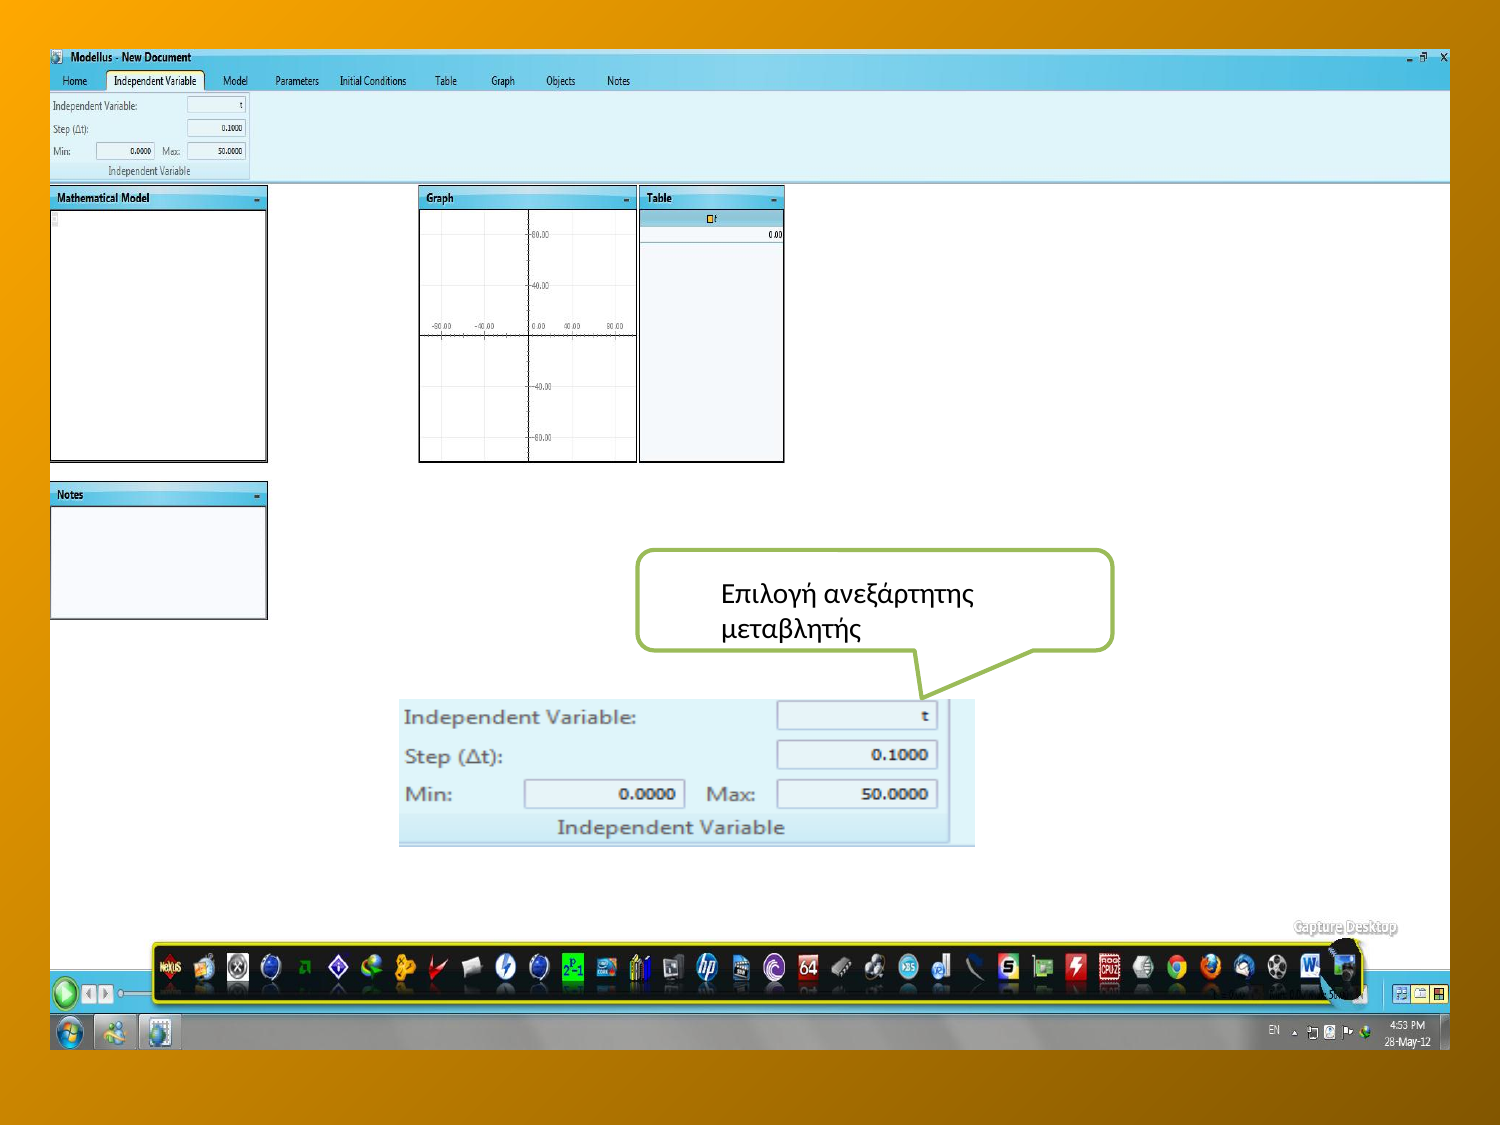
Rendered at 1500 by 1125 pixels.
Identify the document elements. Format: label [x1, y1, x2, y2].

picture [399, 699, 976, 848]
list [49, 49, 1451, 1051]
